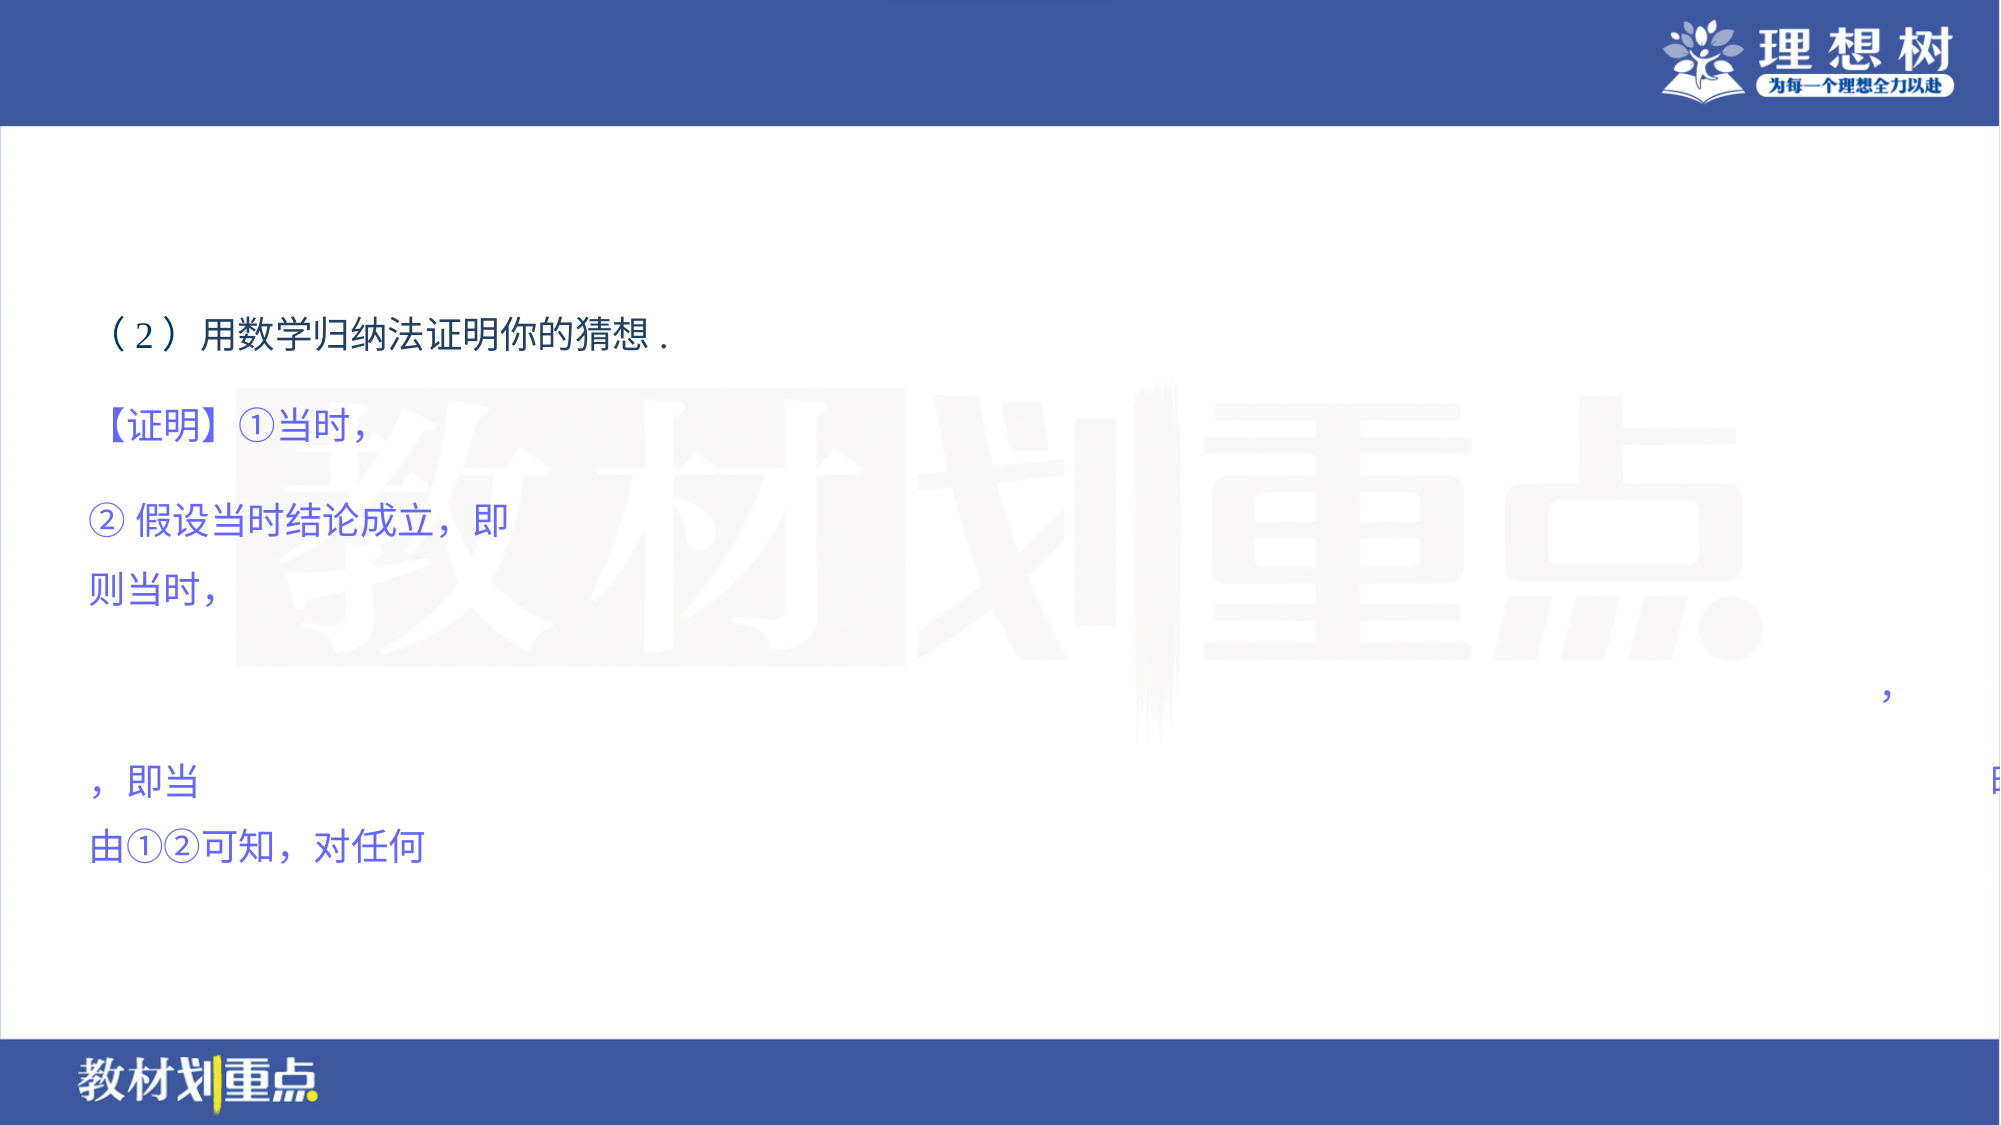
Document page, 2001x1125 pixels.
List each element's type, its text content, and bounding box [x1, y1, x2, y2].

picture [0, 0, 2000, 1125]
text_box （2）用数学归纳法证明你的猜想. [88, 289, 1911, 350]
